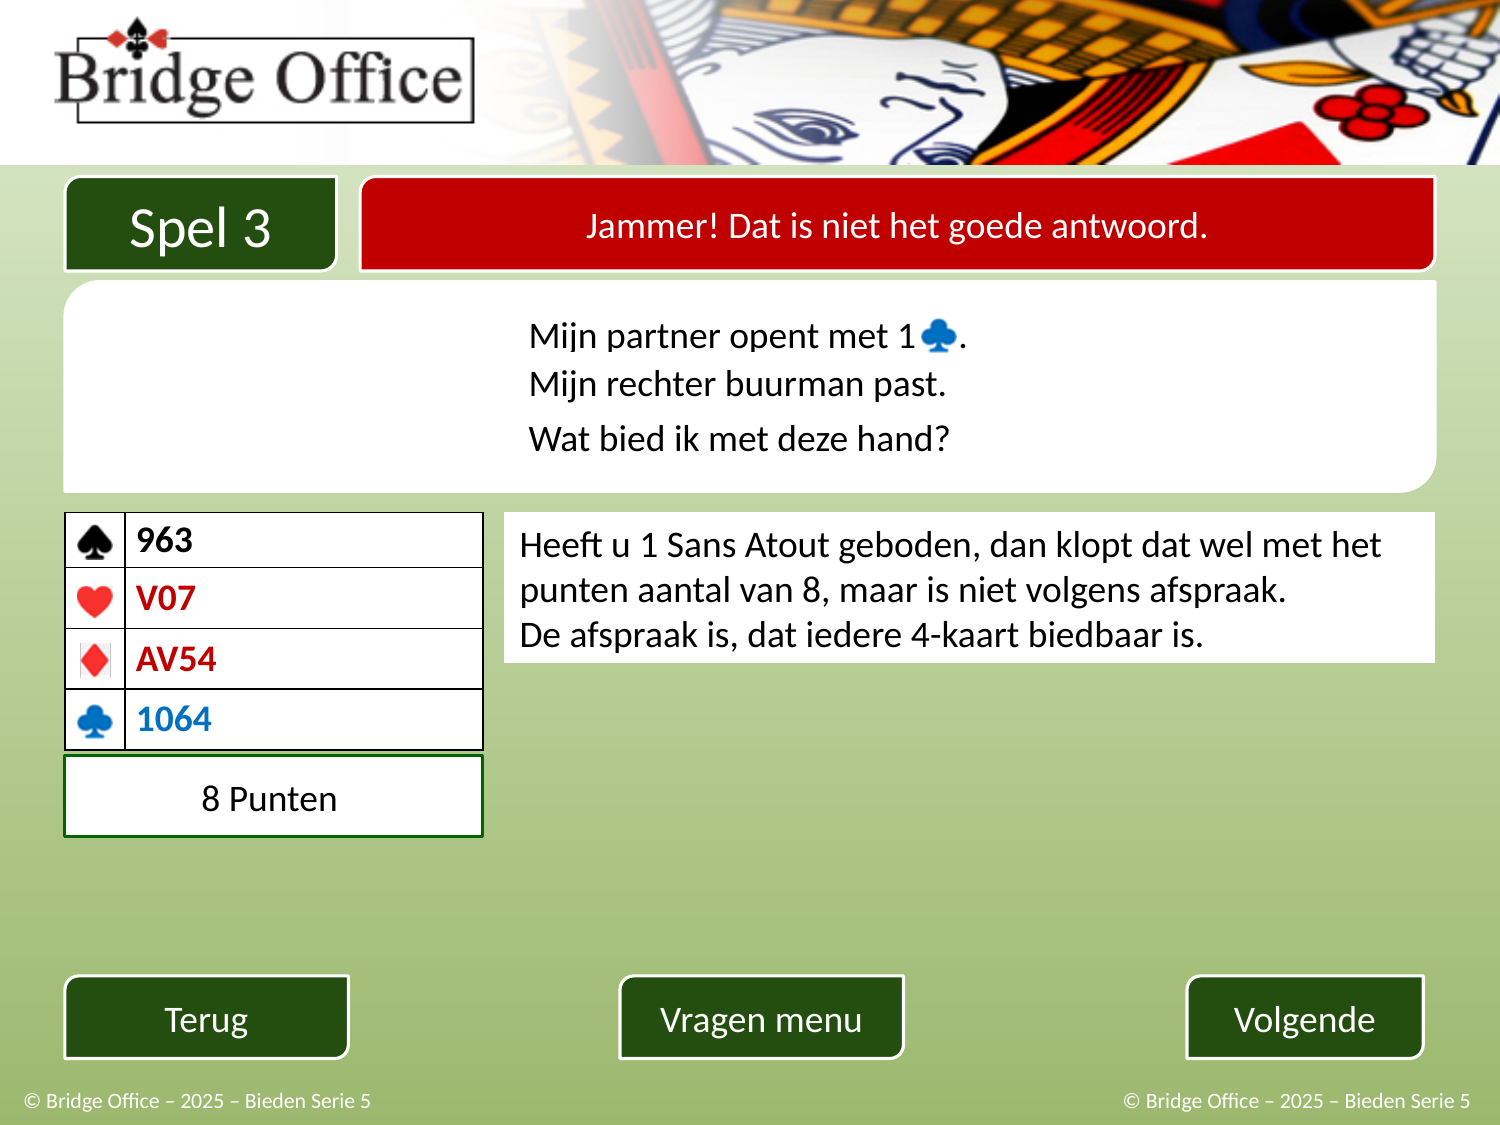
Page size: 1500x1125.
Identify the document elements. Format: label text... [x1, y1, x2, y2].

picture [0, 0, 1500, 166]
text_box Vragen menu [618, 974, 906, 1061]
text_box Mijn rechter buurman past. [513, 352, 987, 406]
text_box Jammer! Dat is niet het goede antwoord. [358, 179, 1437, 273]
text_box Mijn partner opent met 1 . [513, 303, 1022, 364]
text_box Volgende [1185, 974, 1425, 1061]
text_box © Bridge Office – 2025 – Bieden Serie 5 [8, 1079, 393, 1121]
text_box © Bridge Office – 2025 – Bieden Serie 5 [1107, 1079, 1500, 1121]
picture [77, 703, 114, 740]
text_box Terug [63, 974, 350, 1061]
picture [77, 643, 114, 679]
text_box Spel 3 [63, 179, 339, 273]
table_cell V07 [126, 568, 482, 628]
table_cell [66, 690, 124, 749]
table_cell AV54 [126, 629, 482, 688]
table_cell 1064 [126, 690, 482, 749]
text_box Heeft u 1 Sans Atout geboden, dan klopt dat wel met het punten aantal van 8, maar is niet volgens afspraak. De afspraak is, dat iedere 4-kaart biedbaar is. [504, 512, 1435, 663]
text_box 8 Punten [63, 754, 484, 838]
table_header [66, 513, 124, 567]
text_box [63, 280, 1437, 493]
picture [920, 318, 957, 354]
text_box Wat bied ik met deze hand? [513, 406, 987, 467]
table_cell [66, 629, 124, 688]
picture [77, 524, 114, 561]
table_header 963 [126, 513, 482, 567]
picture [77, 585, 114, 618]
table_cell [66, 568, 124, 628]
